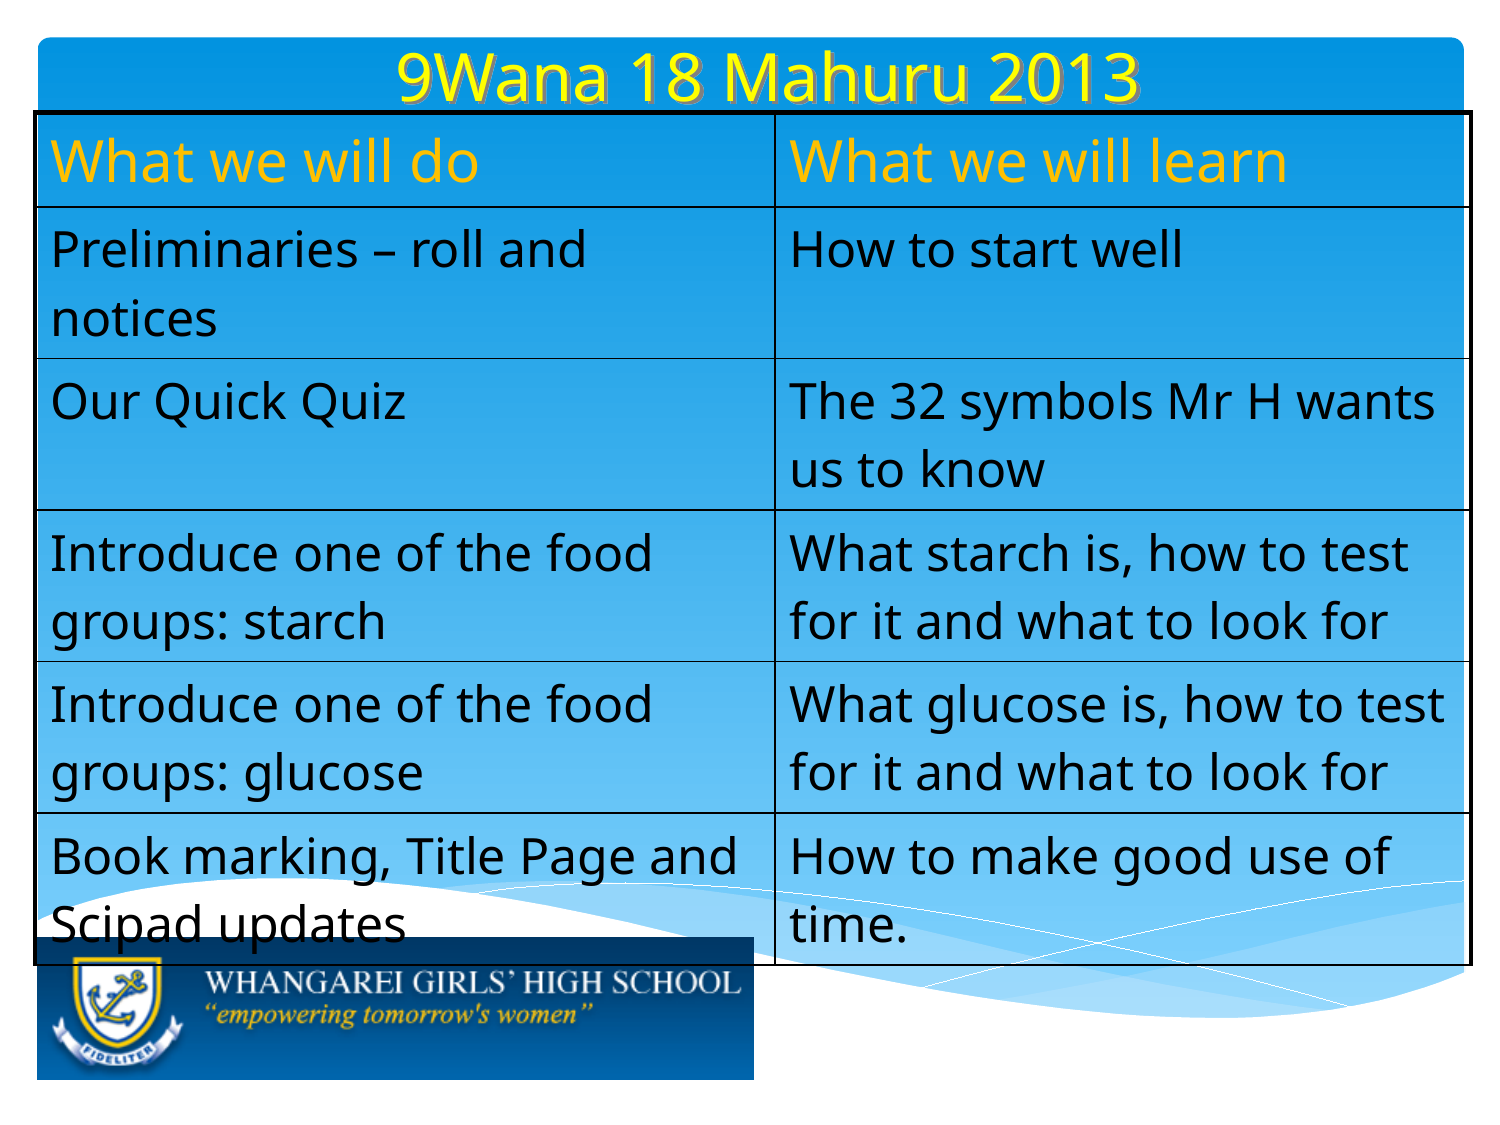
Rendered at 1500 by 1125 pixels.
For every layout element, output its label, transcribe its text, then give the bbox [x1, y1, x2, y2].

table_cell The 32 symbols Mr H wants us to know [776, 359, 1469, 509]
table_cell Introduce one of the food groups: glucose [37, 662, 774, 812]
table_cell What starch is, how to test for it and what to look for [776, 511, 1469, 661]
table_cell How to make good use of time. [776, 814, 1469, 964]
picture [37, 937, 754, 1080]
table_cell Book marking, Title Page and Scipad updates [37, 814, 774, 964]
table_cell What glucose is, how to test for it and what to look for [776, 662, 1469, 812]
text_box 9Wana 18 Mahuru 2013 [162, 24, 1375, 110]
table_cell Introduce one of the food groups: starch [37, 511, 774, 661]
table_cell How to start well [776, 208, 1469, 358]
table_header What we will do [37, 115, 774, 206]
table_header What we will learn [776, 115, 1469, 206]
table_cell Our Quick Quiz [37, 359, 774, 509]
table_cell Preliminaries – roll and notices [37, 208, 774, 358]
